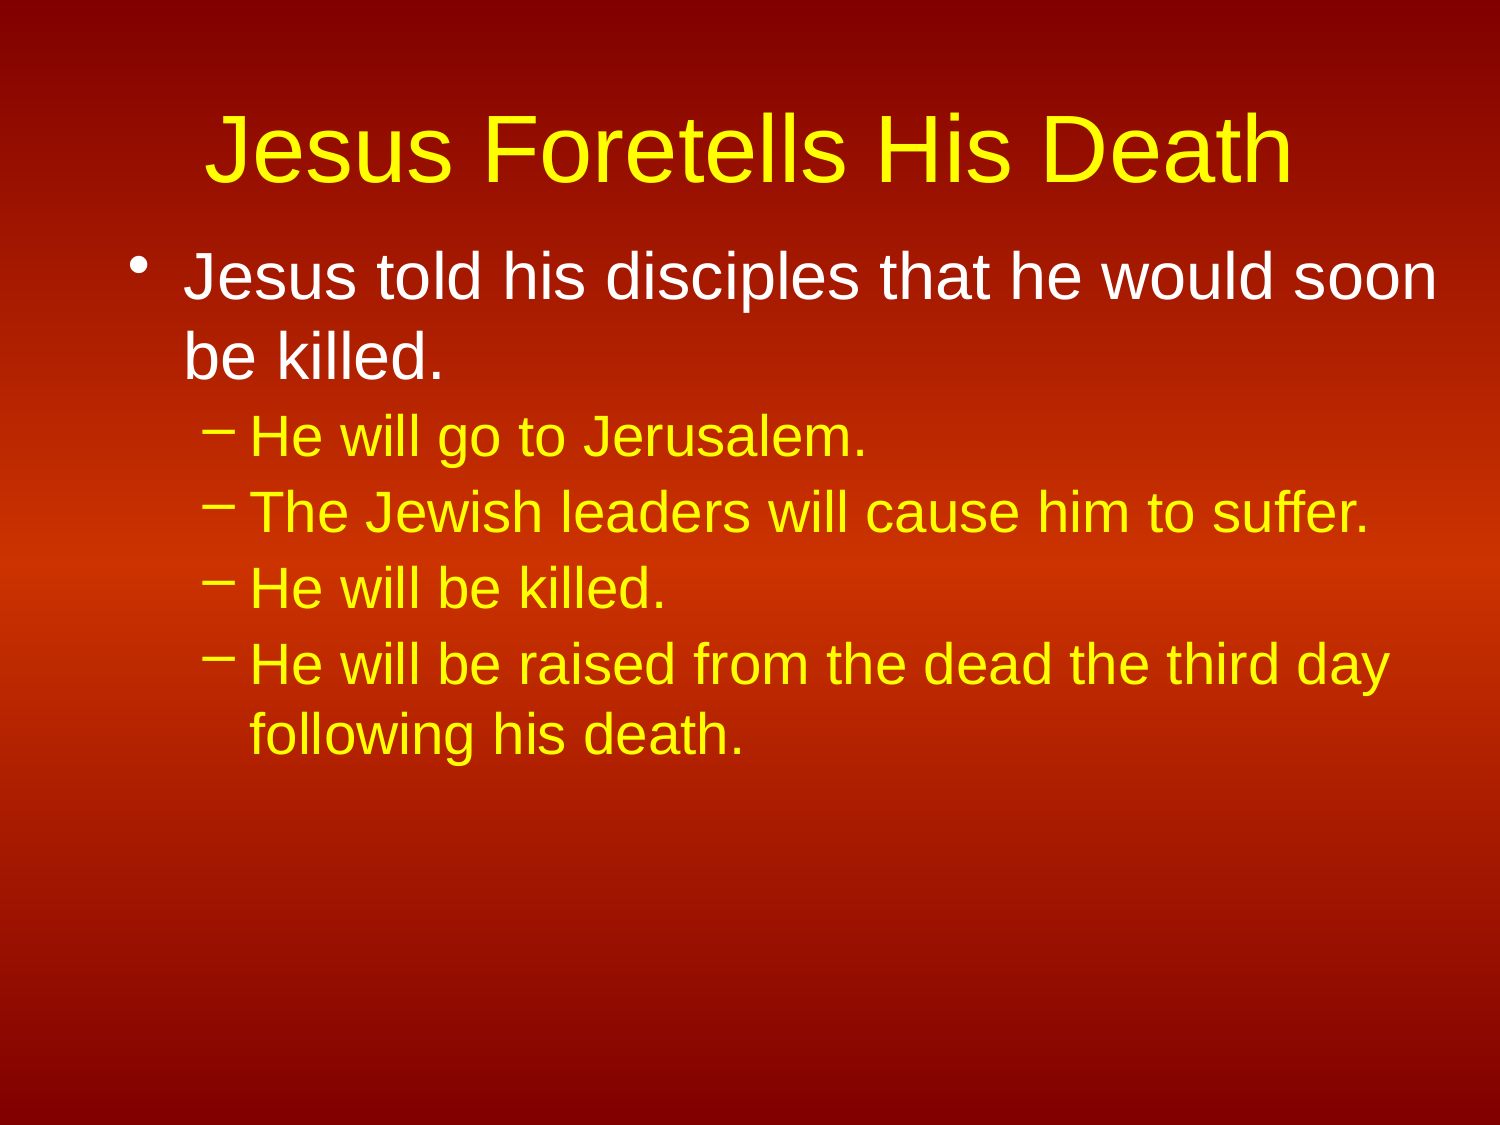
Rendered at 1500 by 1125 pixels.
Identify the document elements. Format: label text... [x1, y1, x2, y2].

title Jesus Foretells His Death [37, 50, 1463, 238]
list Jesus told his disciples that he would soon be killed. He will go to Jerusalem. The Jewish leaders will cause him to suffer. He will be killed. He will be raised from the dead the third day following his death. [112, 224, 1463, 1025]
